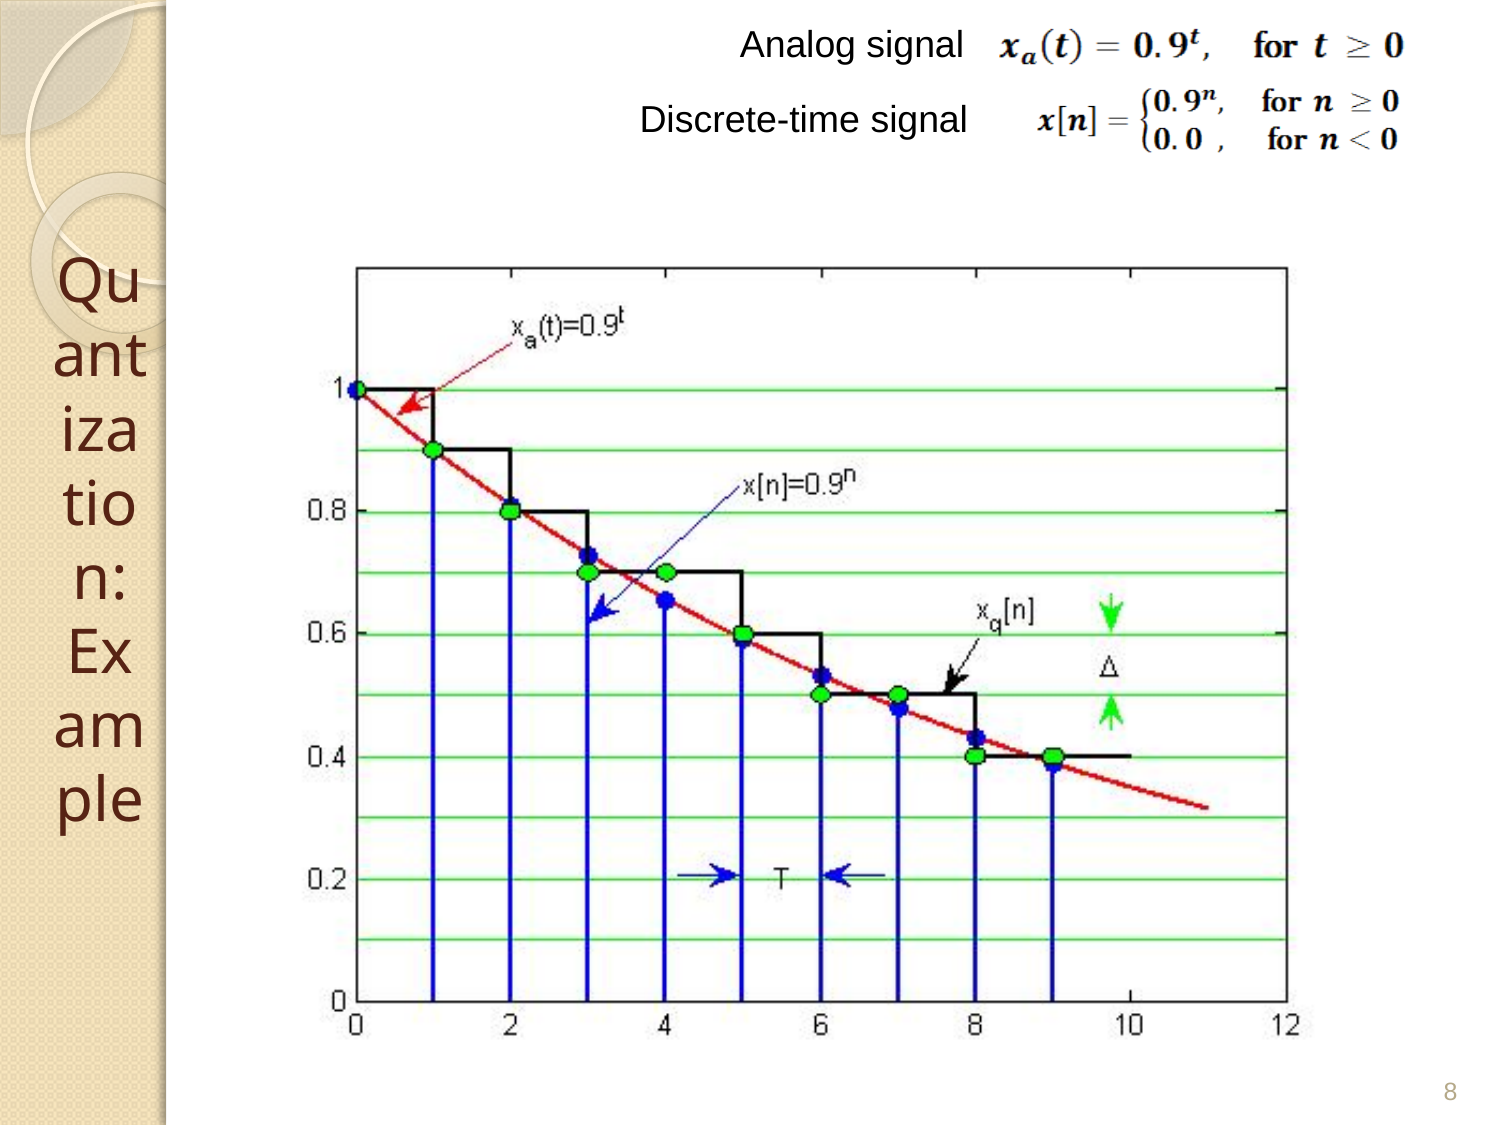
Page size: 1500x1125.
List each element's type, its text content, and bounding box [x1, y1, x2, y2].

slide_number 8 [1413, 1034, 1488, 1113]
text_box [624, 87, 1438, 163]
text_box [724, 12, 1406, 76]
picture [199, 199, 1401, 1101]
title Quantization: Example [37, 162, 163, 913]
